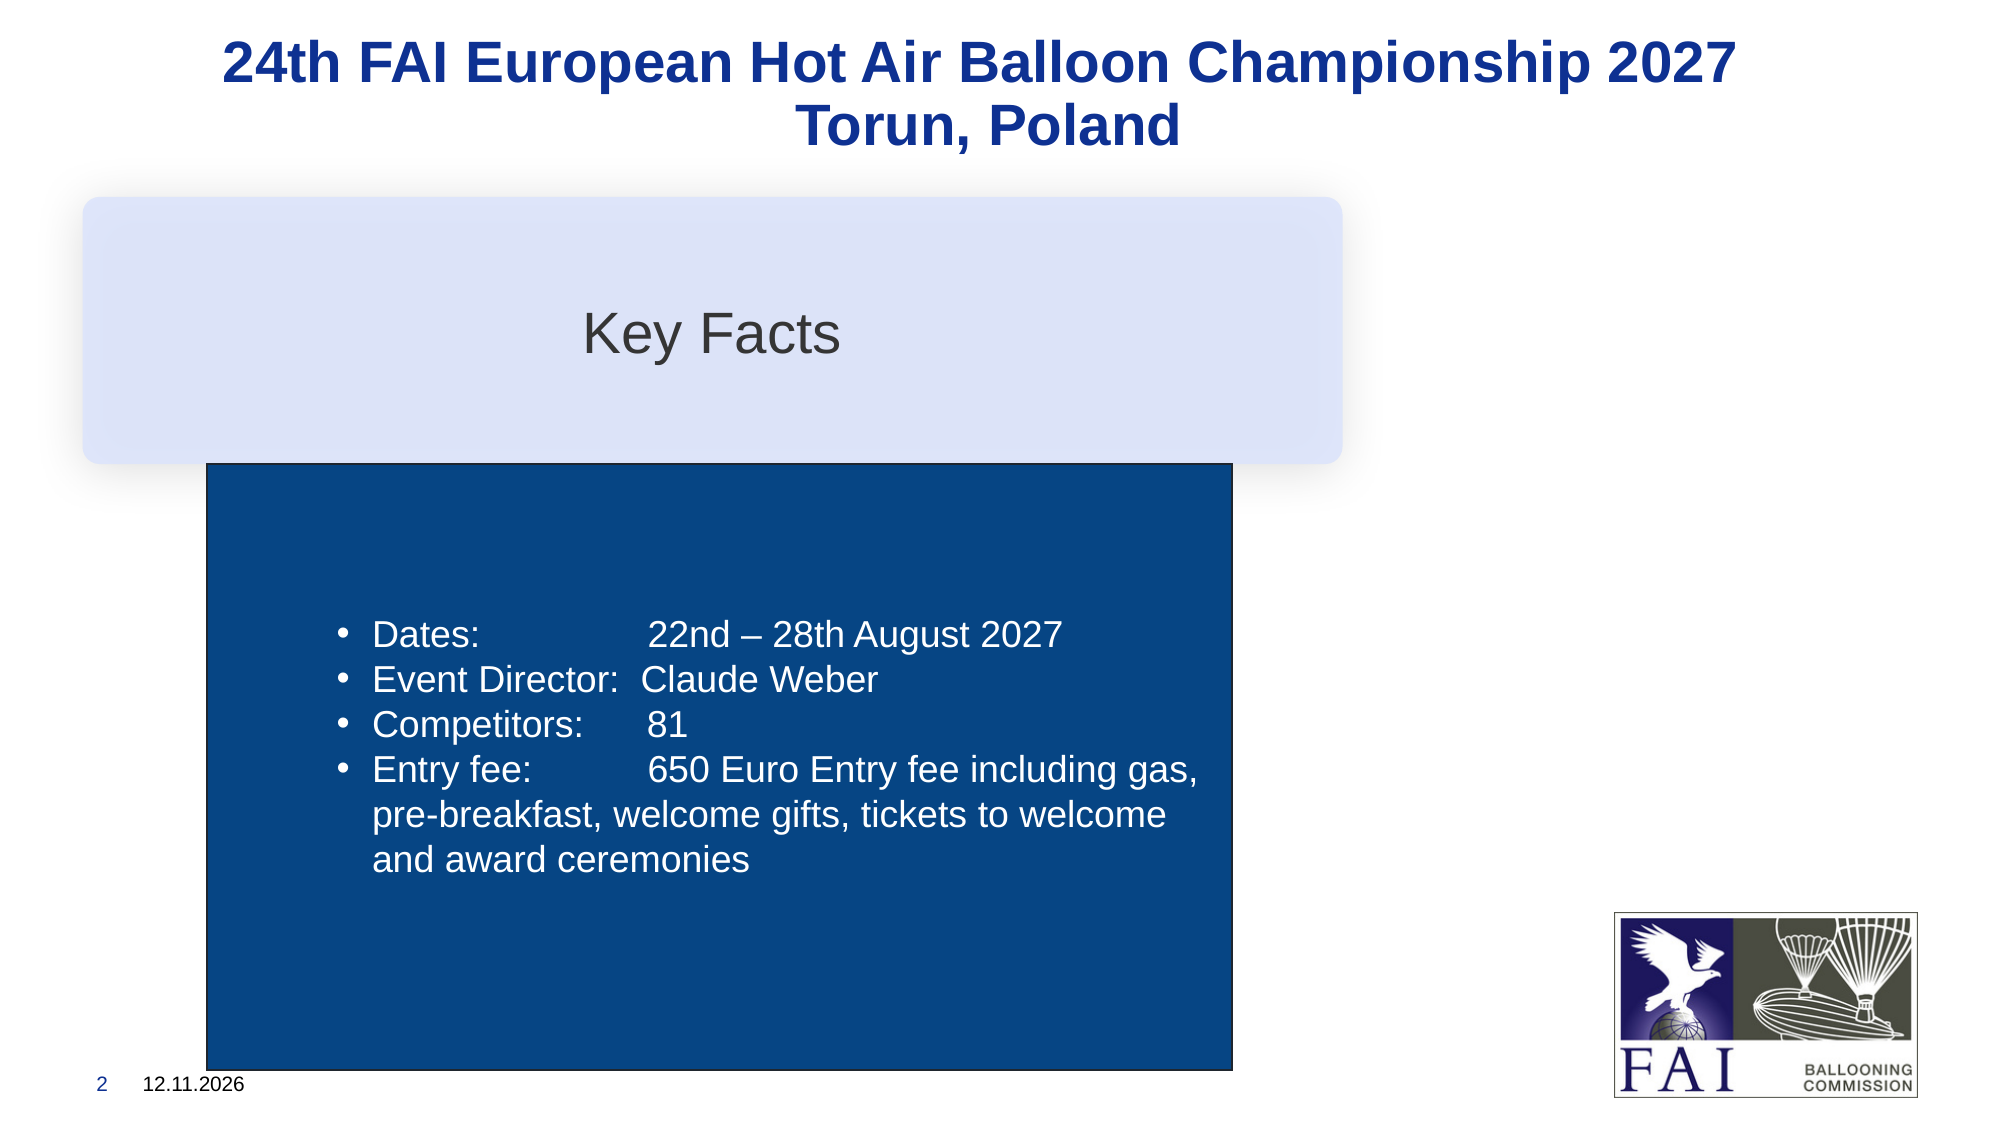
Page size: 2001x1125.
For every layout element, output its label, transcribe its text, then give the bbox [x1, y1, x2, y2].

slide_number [143, 1071, 256, 1125]
title 24th FAI European Hot Air Balloon Championship 2027 Torun, Poland [96, 72, 1881, 159]
picture [1614, 912, 1918, 1098]
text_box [82, 196, 1343, 1071]
slide_number 2 [96, 1071, 143, 1125]
